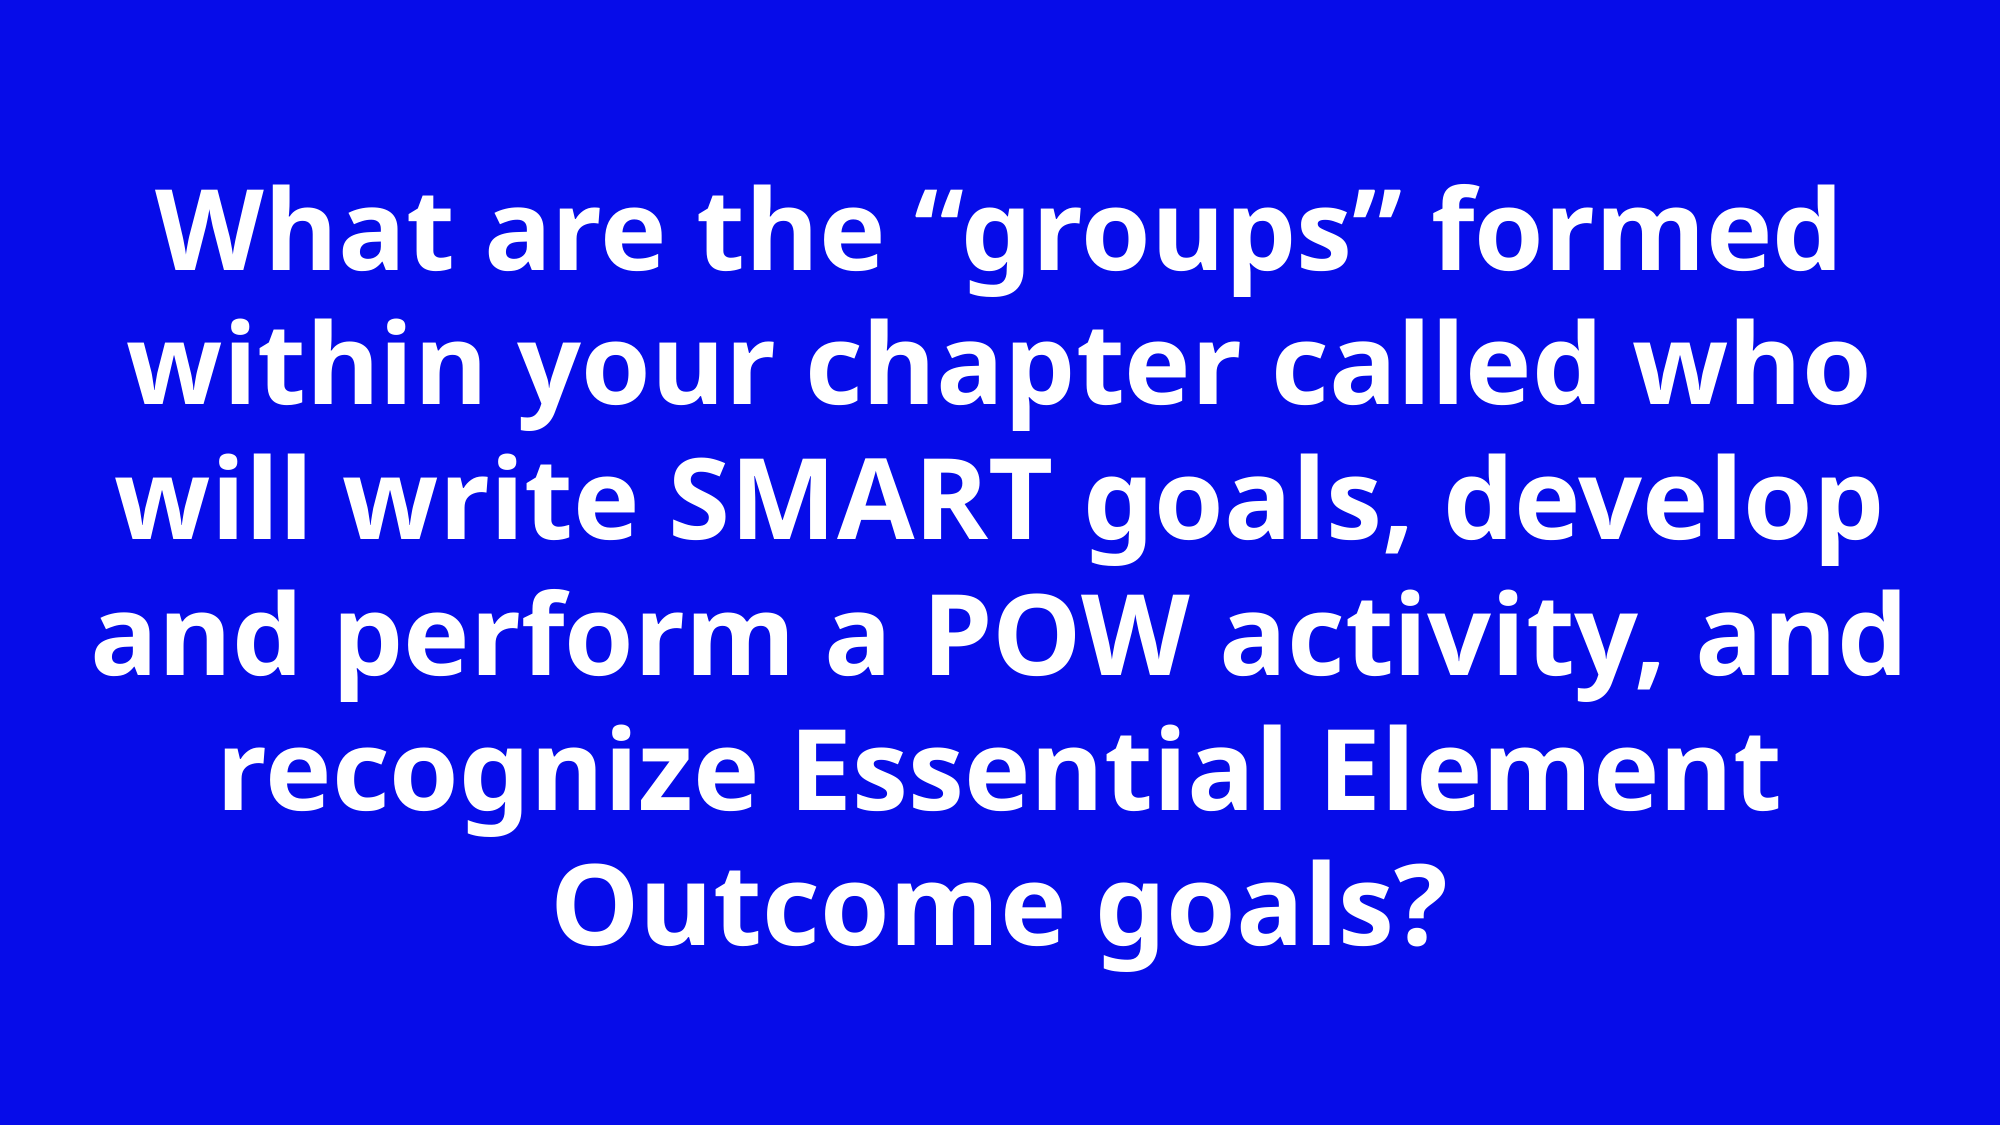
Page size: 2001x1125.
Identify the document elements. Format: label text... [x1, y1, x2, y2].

text_box What are the “groups” formed within your chapter called who will write SMART goals, develop and perform a POW activity, and recognize Essential Element Outcome goals? [0, 0, 2000, 1125]
